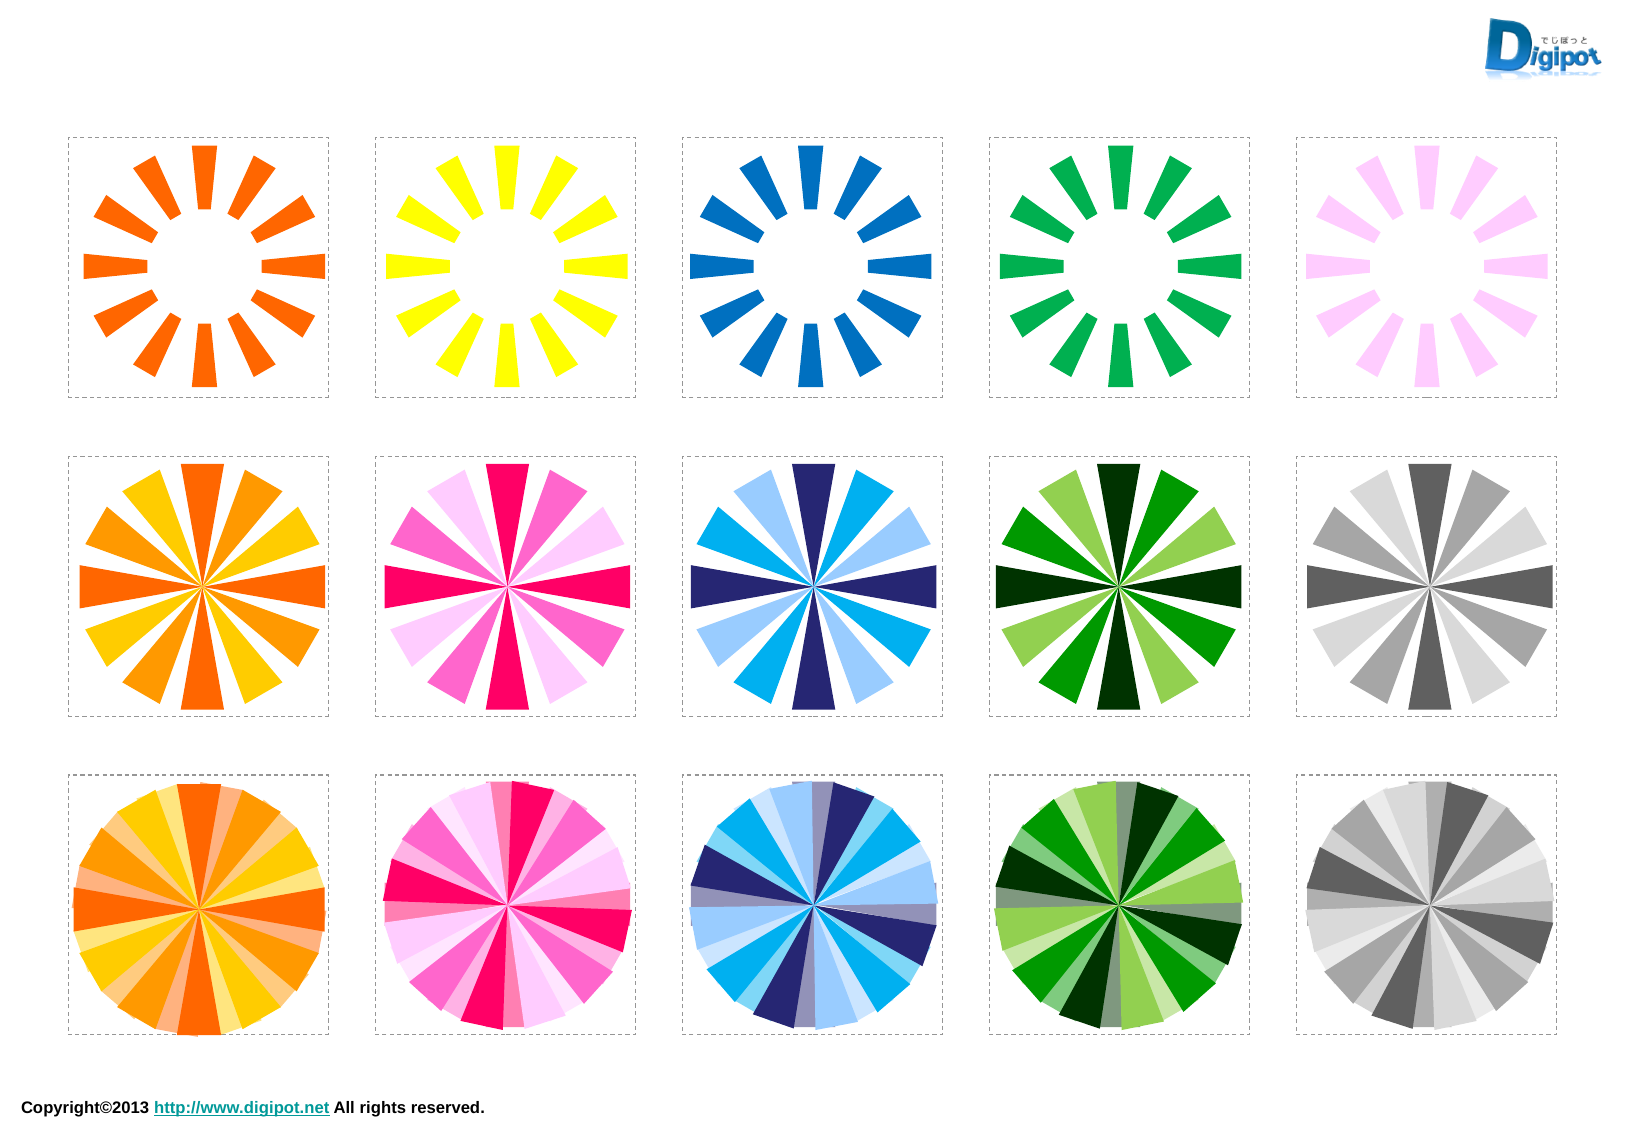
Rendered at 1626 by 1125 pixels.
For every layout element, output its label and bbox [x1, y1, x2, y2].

text_box [995, 781, 1242, 1029]
text_box [384, 463, 631, 710]
text_box [384, 781, 631, 1029]
text_box [1305, 145, 1548, 388]
text_box [689, 145, 932, 388]
text_box [995, 463, 1242, 710]
text_box [1306, 463, 1553, 710]
text_box [386, 145, 628, 388]
text_box [83, 145, 326, 388]
picture [1485, 18, 1602, 82]
text_box [690, 463, 937, 710]
text_box [79, 463, 326, 710]
text_box [999, 145, 1242, 388]
text_box [1306, 781, 1553, 1029]
text_box [73, 783, 325, 1036]
text_box [690, 781, 937, 1029]
